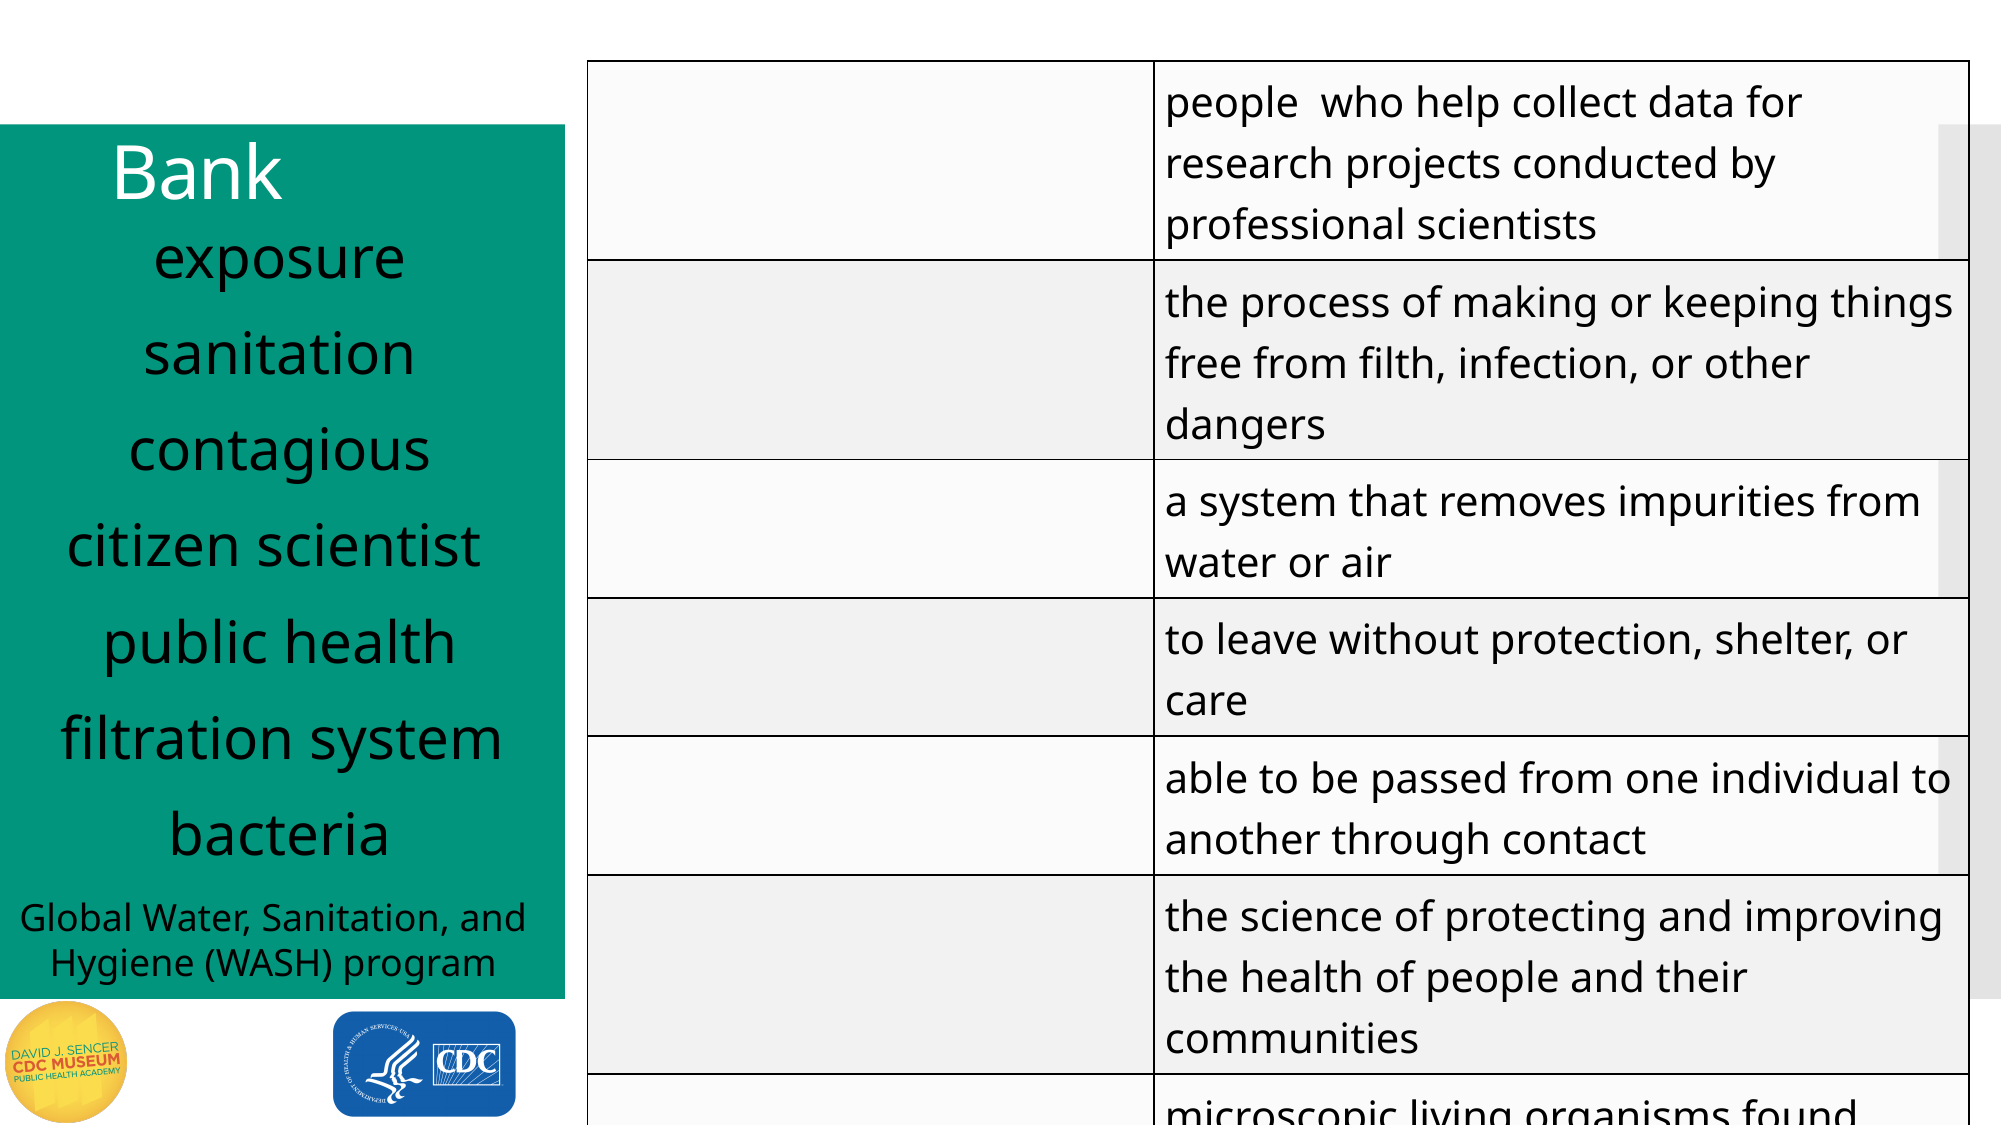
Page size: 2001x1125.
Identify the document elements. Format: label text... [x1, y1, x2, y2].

text_box citizen scientist [17, 501, 530, 586]
table_cell the science of protecting and improving the health of people and their communities [1155, 876, 1968, 1073]
table_cell [588, 876, 1153, 1073]
table_cell [588, 599, 1153, 735]
text_box Word Bank [95, 130, 469, 212]
table_cell [588, 261, 1153, 459]
table_cell microscopic living organisms found everywhere; some good, some harmful [1155, 1075, 1968, 1125]
text_box Global Water, Sanitation, and Hygiene (WASH) program [0, 886, 547, 992]
text_box filtration system [17, 693, 547, 779]
picture [321, 1003, 530, 1125]
picture [4, 1001, 127, 1123]
table_cell able to be passed from one individual to another through contact [1155, 737, 1968, 874]
table_cell [588, 460, 1153, 597]
text_box sanitation [17, 308, 542, 394]
table_header people who help collect data for research projects conducted by professional scientists [1155, 62, 1968, 259]
text_box exposure [77, 212, 482, 298]
text_box contagious [103, 405, 457, 490]
table_cell the process of making or keeping things free from filth, infection, or other dangers [1155, 261, 1968, 459]
table_cell a system that removes impurities from water or air [1155, 460, 1968, 597]
text_box public health [38, 597, 522, 683]
table_header [588, 62, 1153, 259]
table_cell [588, 1075, 1153, 1125]
text_box bacteria [13, 790, 547, 875]
table_cell to leave without protection, shelter, or care [1155, 599, 1968, 735]
table_cell [588, 737, 1153, 874]
